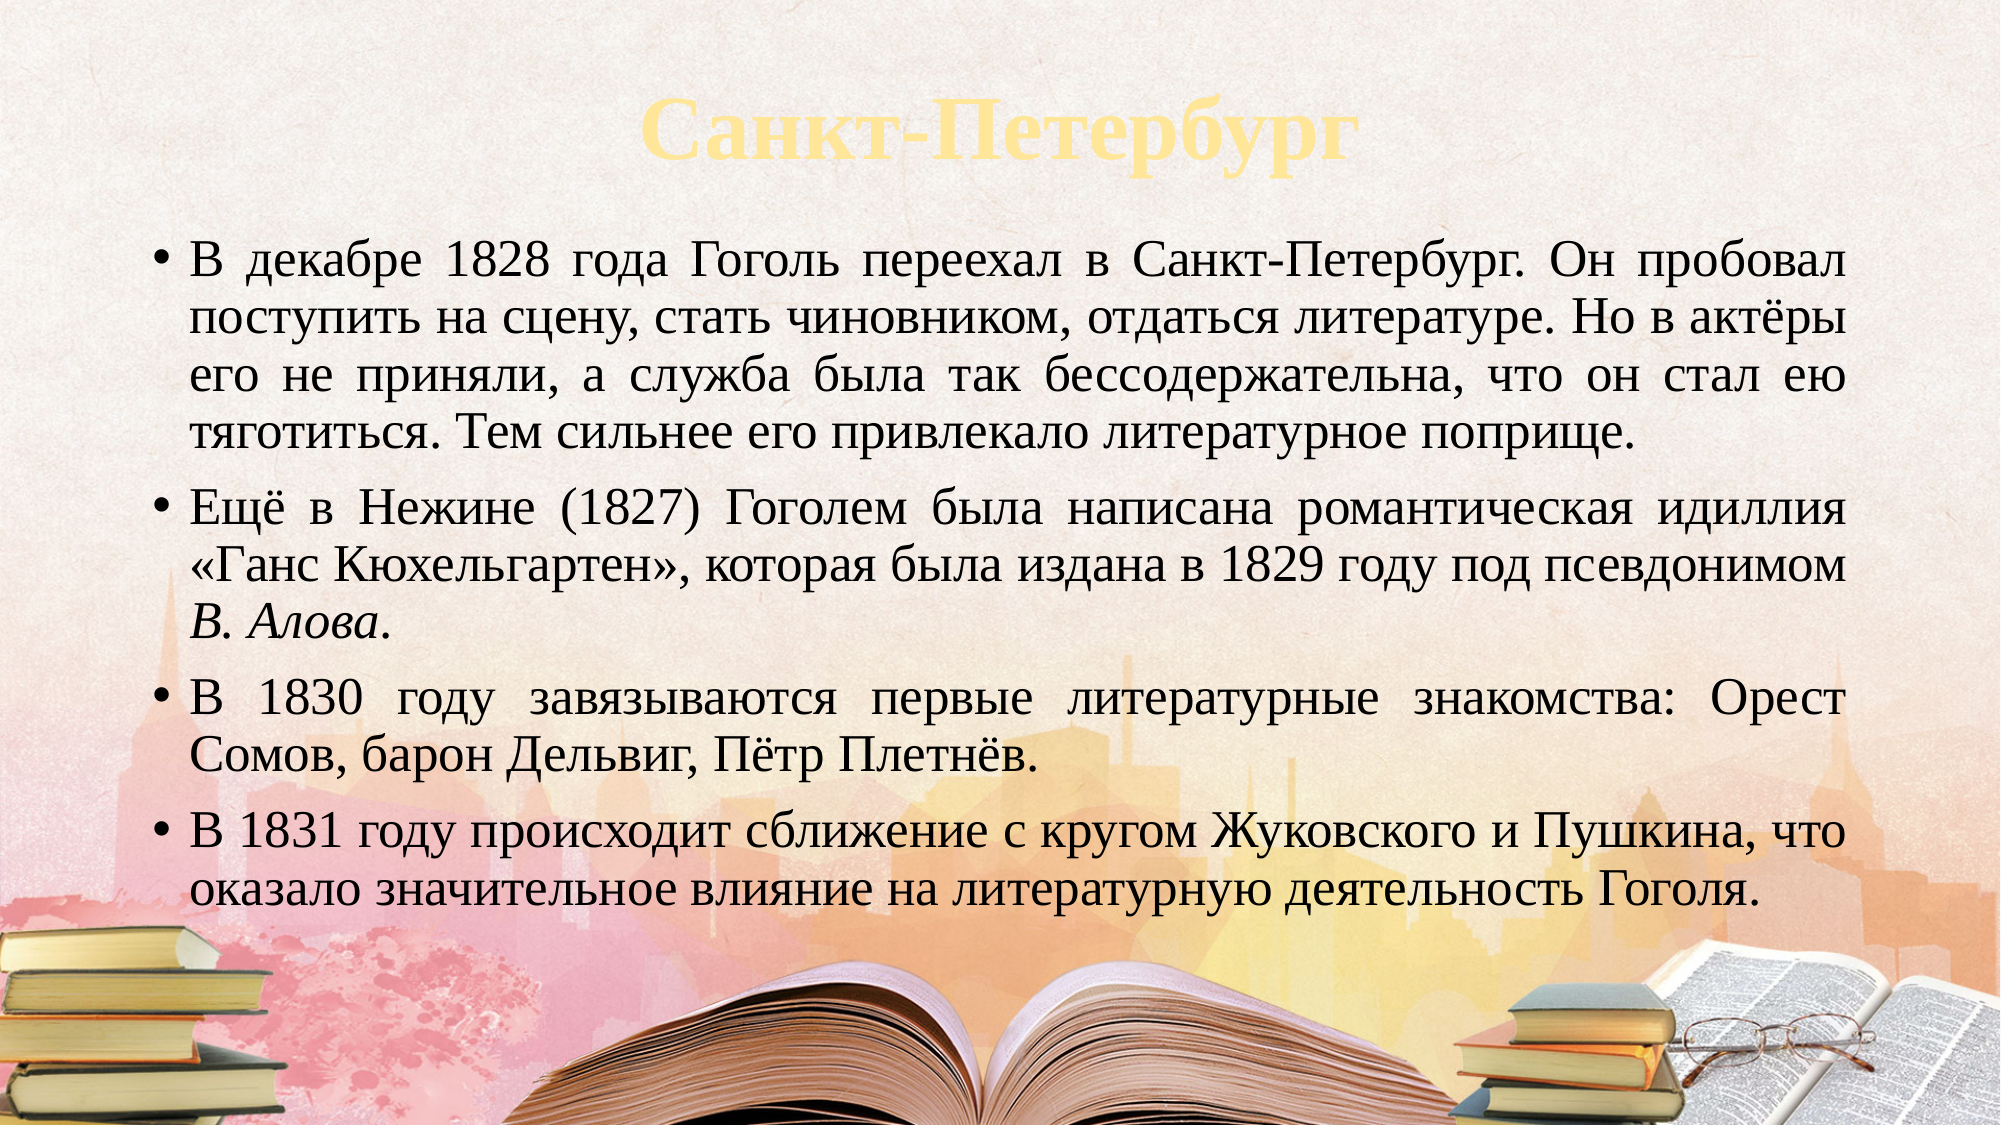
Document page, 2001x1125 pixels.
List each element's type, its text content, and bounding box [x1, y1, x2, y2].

title Санкт-Петербург [137, 59, 1863, 201]
picture [0, 0, 2001, 1125]
list В декабре 1828 года Гоголь переехал в Санкт-Петербург. Он пробовал поступить на сцену, стать чиновником, отдаться литературе. Но в актёры его не приняли, а служба была так бессодержательна, что он стал ею тяготиться. Тем сильнее его привлекало литературное поприще. Ещё в Нежине (1827) Гоголем была написана романтическая идиллия «Ганс Кюхельгартен», которая была издана в 1829 году под псевдонимом В. Алова. В 1830 году завязываются первые литературные знакомства: Орест Сомов, барон Дельвиг, Пётр Плетнёв. В 1831 году происходит сближение с кругом Жуковского и Пушкина, что оказало значительное влияние на литературную деятельность Гоголя. [137, 223, 1863, 938]
